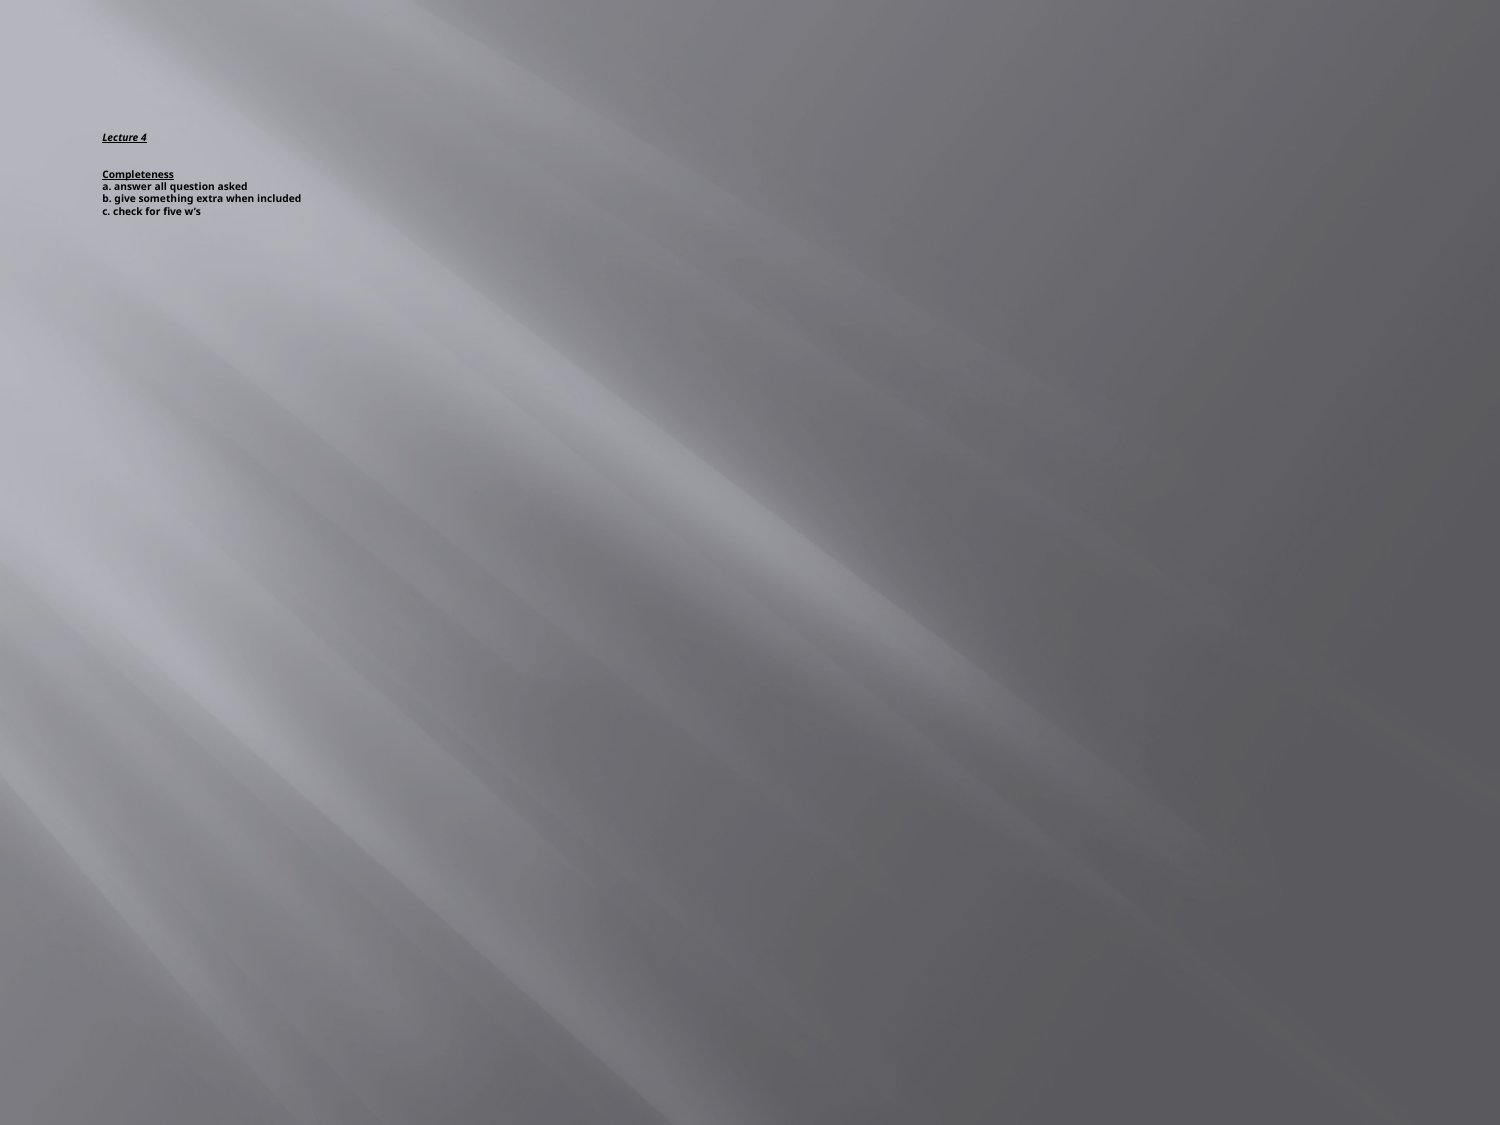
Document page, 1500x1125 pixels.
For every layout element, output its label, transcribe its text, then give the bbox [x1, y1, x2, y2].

title Lecture 4 Completeness a. answer all question asked b. give something extra when included c. check for five w’s [87, 50, 1438, 238]
